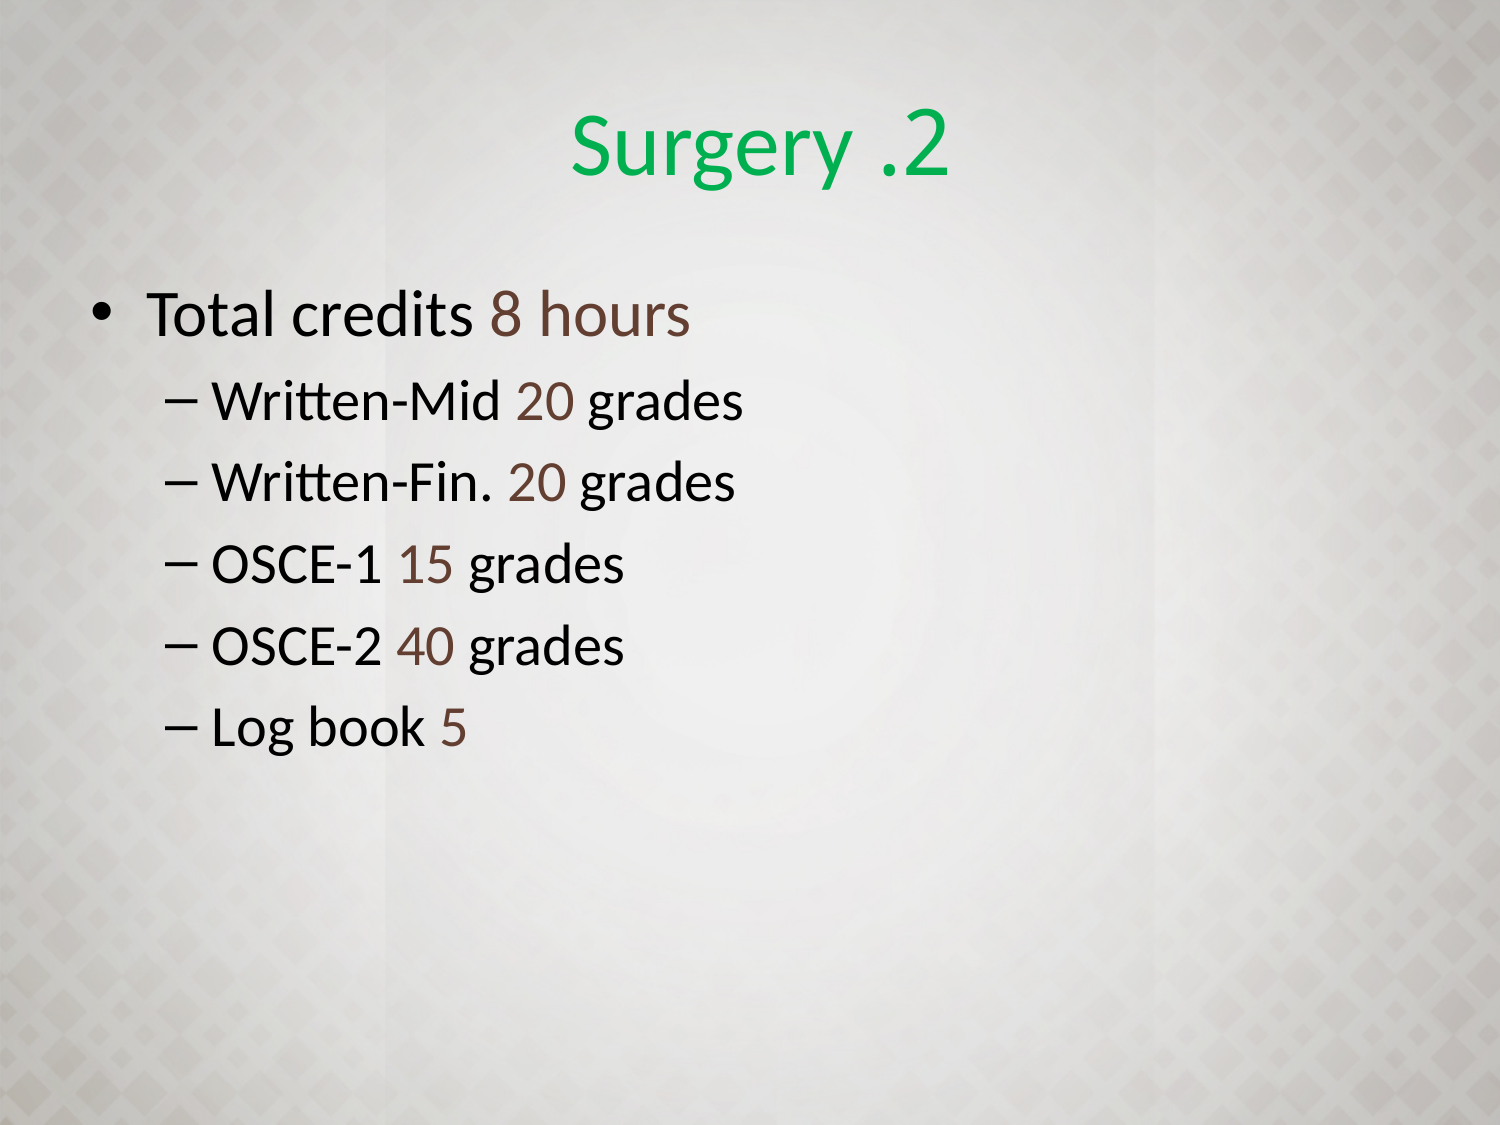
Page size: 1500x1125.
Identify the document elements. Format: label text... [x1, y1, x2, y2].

list Total credits 8 hours Written-Mid 20 grades Written-Fin. 20 grades OSCE-1 15 grades OSCE-2 40 grades Log book 5 [75, 262, 1425, 1005]
picture [0, 0, 1500, 1125]
title 2. Surgery [75, 45, 1425, 233]
